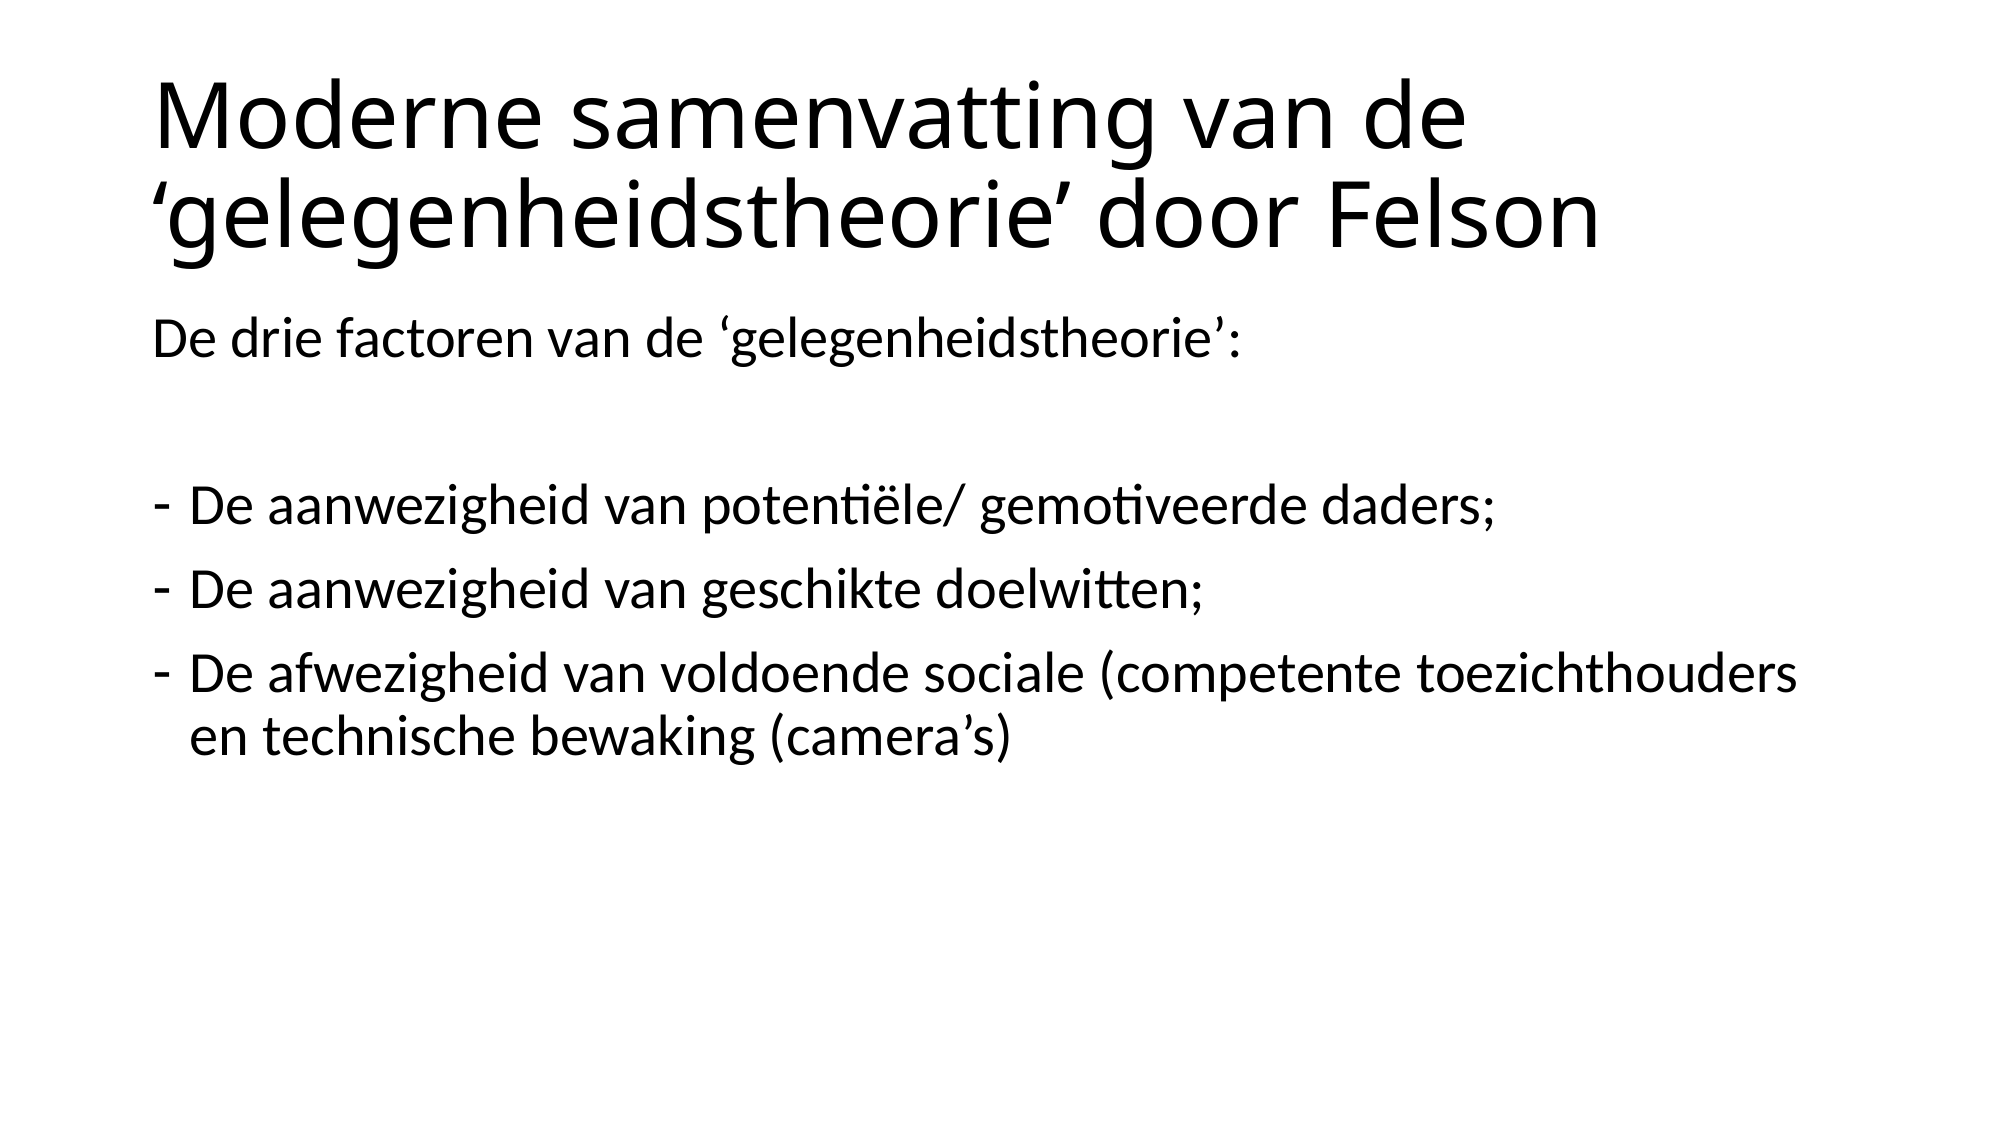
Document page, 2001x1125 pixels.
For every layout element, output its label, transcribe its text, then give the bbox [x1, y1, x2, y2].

list De drie factoren van de ‘gelegenheidstheorie’: De aanwezigheid van potentiële/ gemotiveerde daders; De aanwezigheid van geschikte doelwitten; De afwezigheid van voldoende sociale (competente toezichthouders en technische bewaking (camera’s) [137, 299, 1863, 1014]
title Moderne samenvatting van de ‘gelegenheidstheorie’ door Felson [137, 59, 1863, 278]
